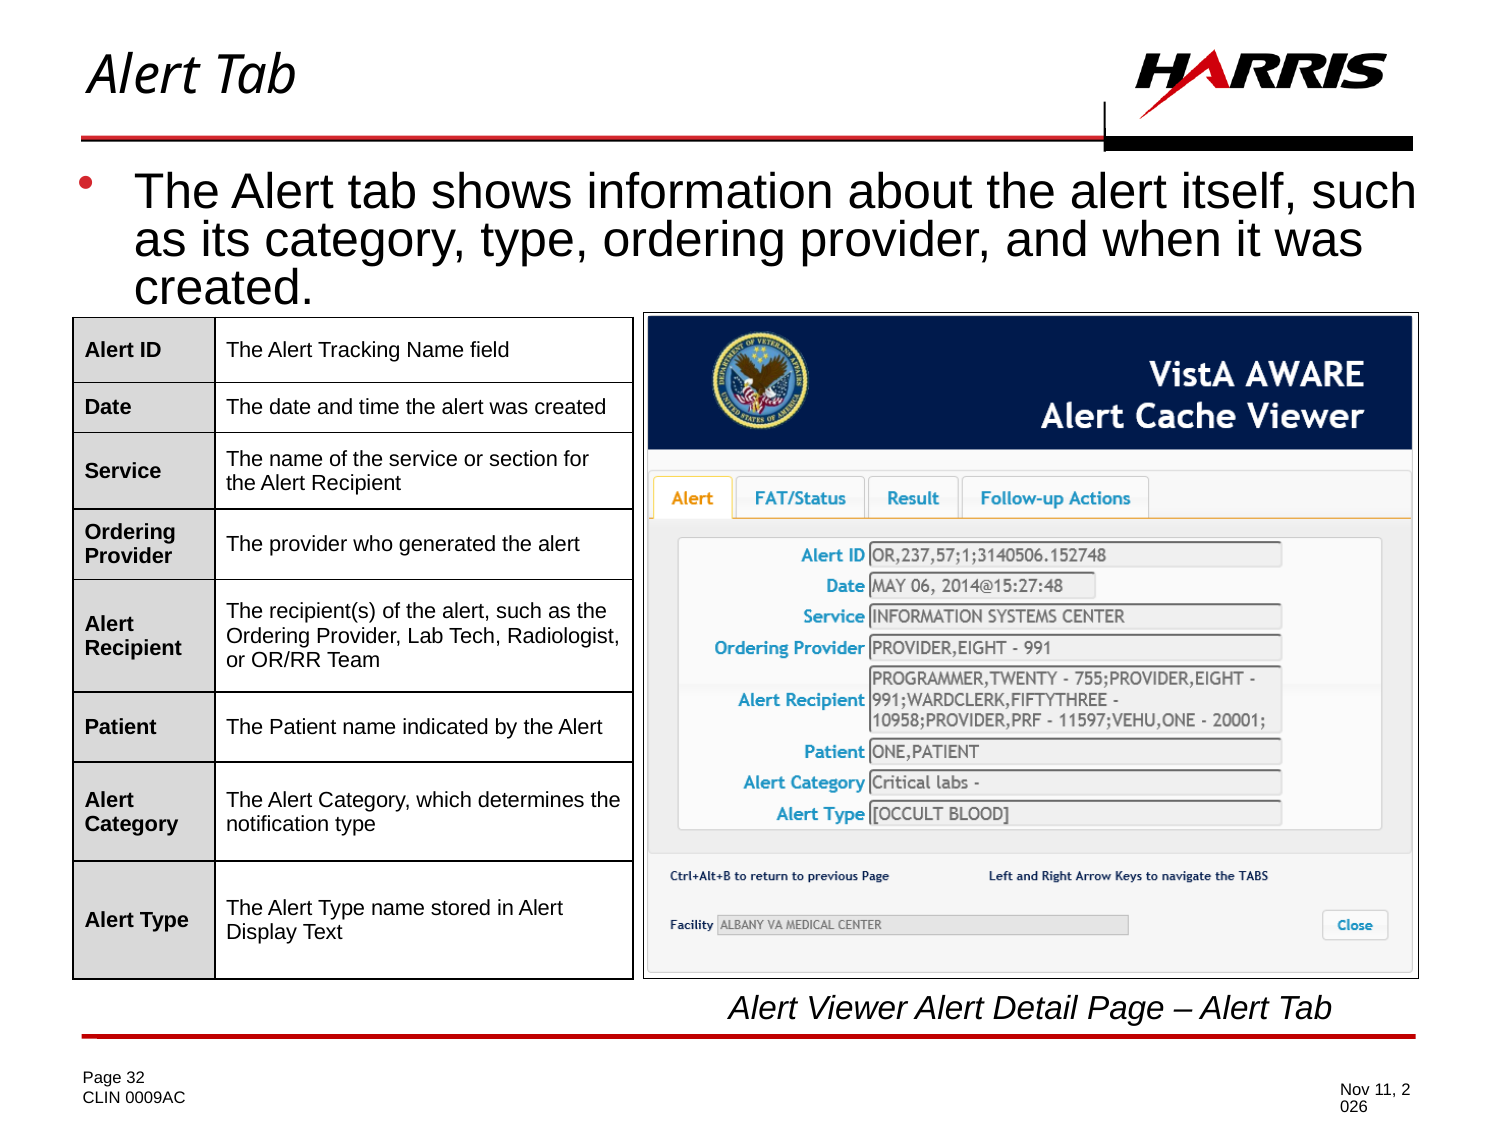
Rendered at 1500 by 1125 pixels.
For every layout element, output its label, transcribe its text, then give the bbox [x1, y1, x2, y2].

table_cell The name of the service or section for the Alert Recipient [216, 433, 632, 508]
table_cell Alert Recipient [74, 580, 214, 691]
slide_number 10-Jul-15 [1324, 1066, 1435, 1111]
table_cell Service [74, 433, 214, 508]
list The Alert tab shows information about the alert itself, such as its category, type, ordering provider, and when it was created. [62, 162, 1480, 344]
table_cell The date and time the alert was created [216, 383, 632, 432]
picture [1135, 49, 1387, 119]
table_cell Patient [74, 693, 214, 761]
table_header The Alert Tracking Name field [216, 344, 632, 382]
list Alert Viewer Alert Detail Page – Alert Tab [346, 985, 1500, 1044]
table_header Alert ID [74, 344, 214, 382]
table_cell The recipient(s) of the alert, such as the Ordering Provider, Lab Tech, Radiologist, or OR/RR Team [216, 580, 632, 691]
table_cell Alert Category [74, 763, 214, 860]
table_cell Date [74, 383, 214, 432]
table_cell Ordering Provider [74, 510, 214, 579]
table_cell Alert Type [74, 862, 214, 978]
picture [642, 311, 1420, 980]
table_cell The Alert Category, which determines the notification type [216, 763, 632, 860]
table_cell The Alert Type name stored in Alert Display Text [216, 862, 632, 978]
title Alert Tab [73, 27, 962, 117]
table_cell The provider who generated the alert [216, 510, 632, 579]
table_cell The Patient name indicated by the Alert [216, 693, 632, 761]
